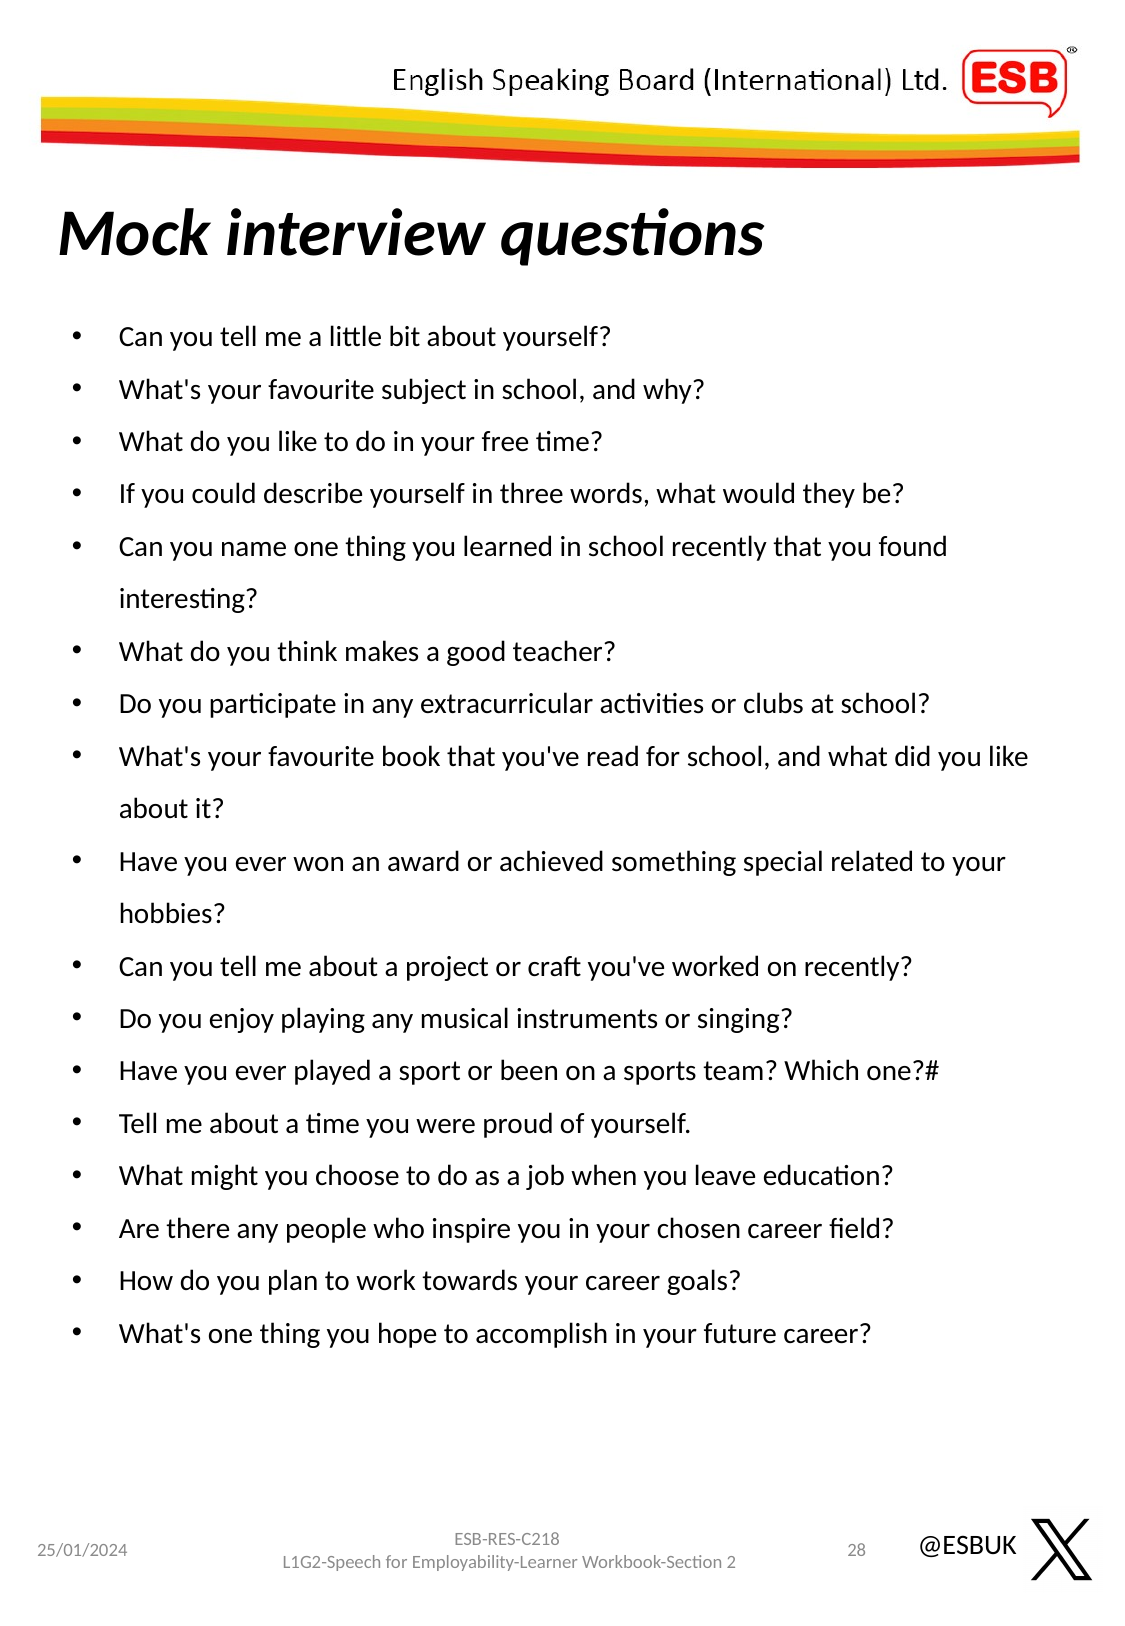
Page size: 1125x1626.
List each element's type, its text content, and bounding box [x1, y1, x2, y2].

slide_number 28 [697, 1506, 882, 1593]
picture [1022, 1506, 1103, 1593]
picture [0, 1, 1125, 234]
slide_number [22, 1506, 243, 1593]
text_box Can you tell me a little bit about yourself? What's your favourite subject in school, and why? What do you like to do in your free time? If you could describe yourself in three words, what would they be? Can you name one thing you learned in school recently that you found interesting? What do you think makes a good teacher? Do you participate in any extracurricular activities or clubs at school? What's your favourite book that you've read for school, and what did you like about it? Have you ever won an award or achieved something special related to your hobbies? Can you tell me about a project or craft you've worked on recently? Do you enjoy playing any musical instruments or singing? Have you ever played a sport or been on a sports team? Which one?# Tell me about a time you were proud of yourself. What might you choose to do as a job when you leave education? Are there any people who inspire you in your chosen career field? How do you plan to work towards your career goals? What's one thing you hope to accomplish in your future career? [57, 292, 1068, 1357]
footer ESB-RES-C218 L1G2-Speech for Employability-Learner Workbook-Section 2 [243, 1506, 697, 1593]
title Mock interview questions [42, 174, 1014, 293]
